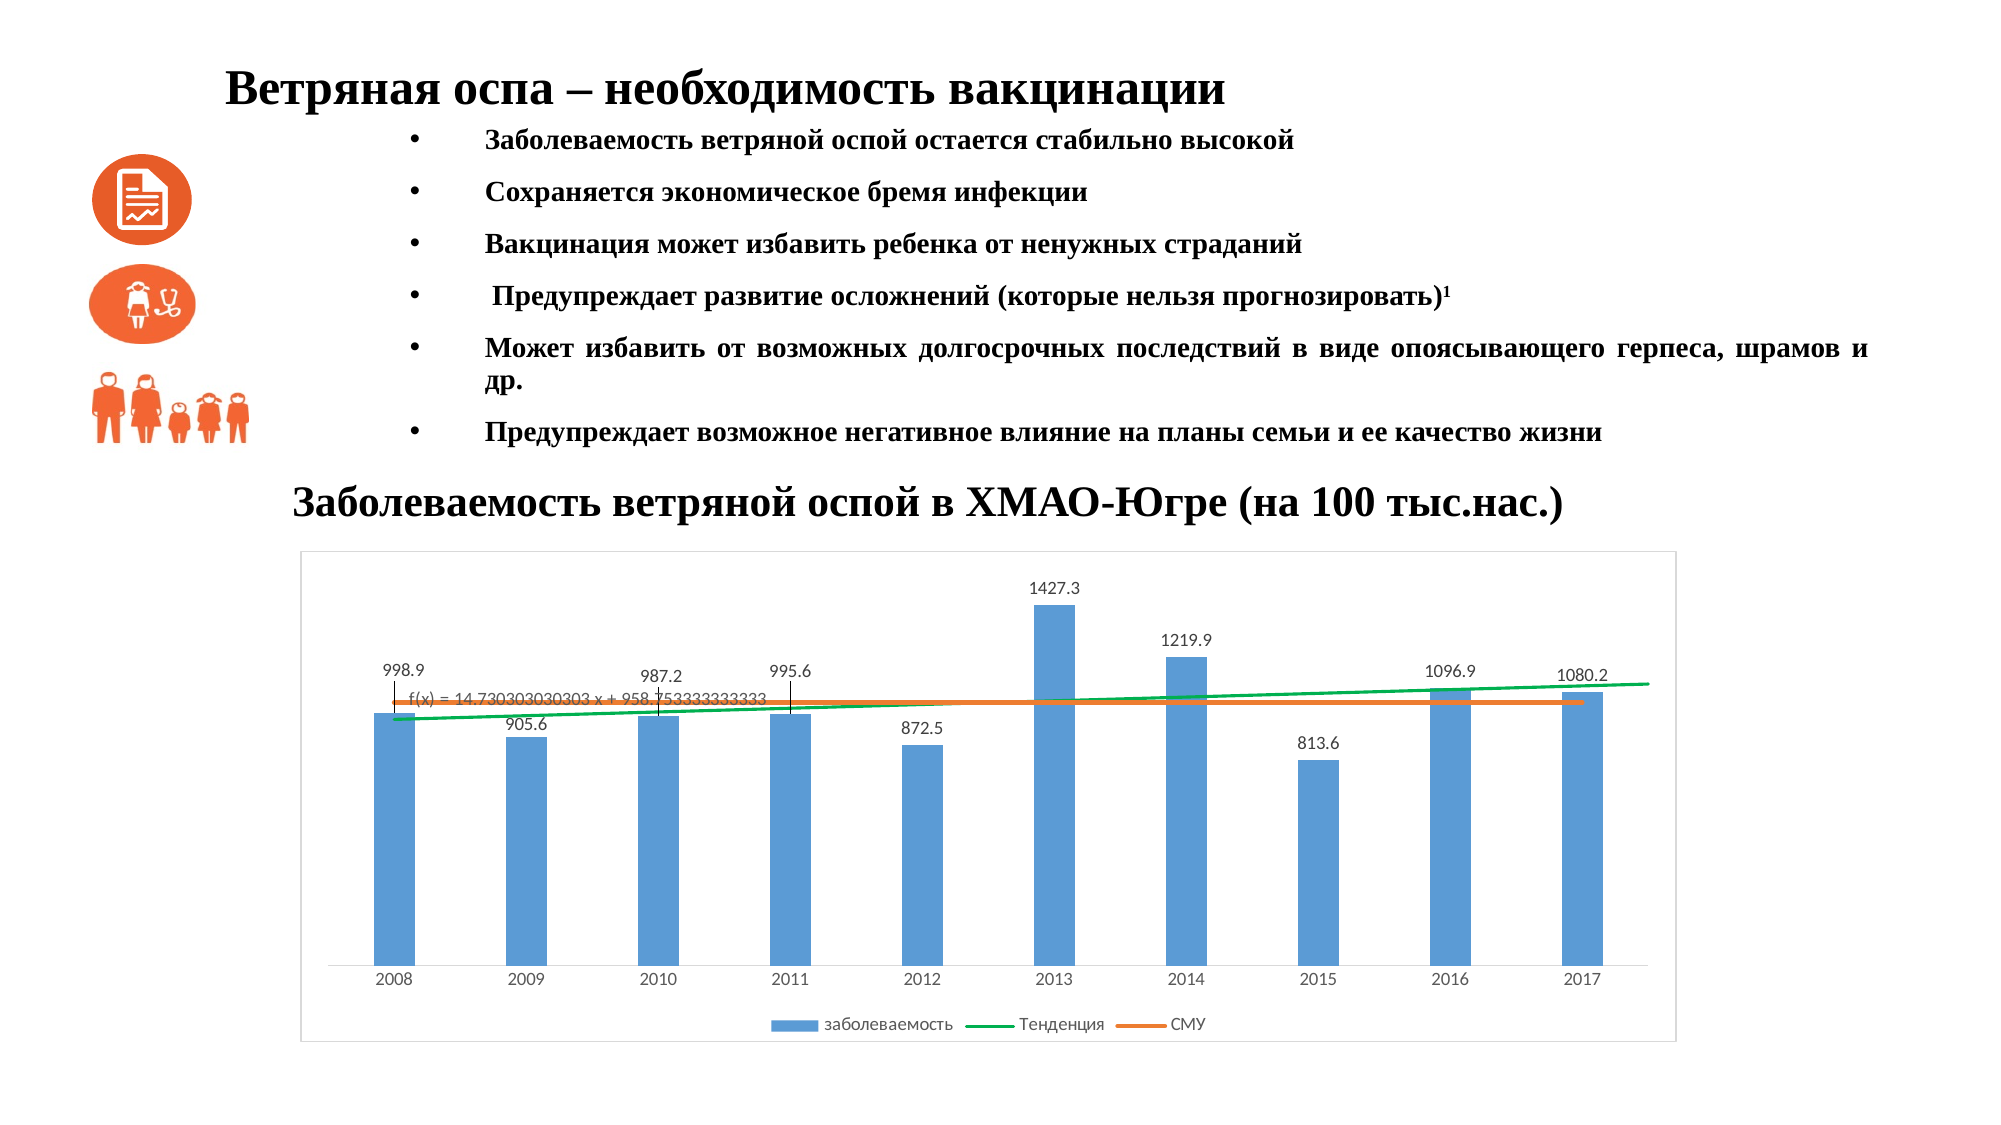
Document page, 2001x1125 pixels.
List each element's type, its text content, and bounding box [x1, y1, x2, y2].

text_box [92, 154, 192, 246]
list Заболеваемость ветряной оспой остается стабильно высокой Сохраняется экономическое бремя инфекции Вакцинация может избавить ребенка от ненужных страданий Предупреждает развитие осложнений (которые нельзя прогнозировать)1 Может избавить от возможных долгосрочных последствий в виде опоясывающего герпеса, шрамов и др. Предупреждает возможное негативное влияние на планы семьи и ее качество жизни [394, 116, 1885, 453]
text_box Заболеваемость ветряной оспой в ХМАО-Югре (на 100 тыс.нас.) [277, 452, 1715, 551]
title Ветряная оспа – необходимость вакцинации [210, 61, 1811, 117]
picture [73, 264, 211, 344]
picture [92, 362, 249, 453]
chart [299, 550, 1677, 1043]
